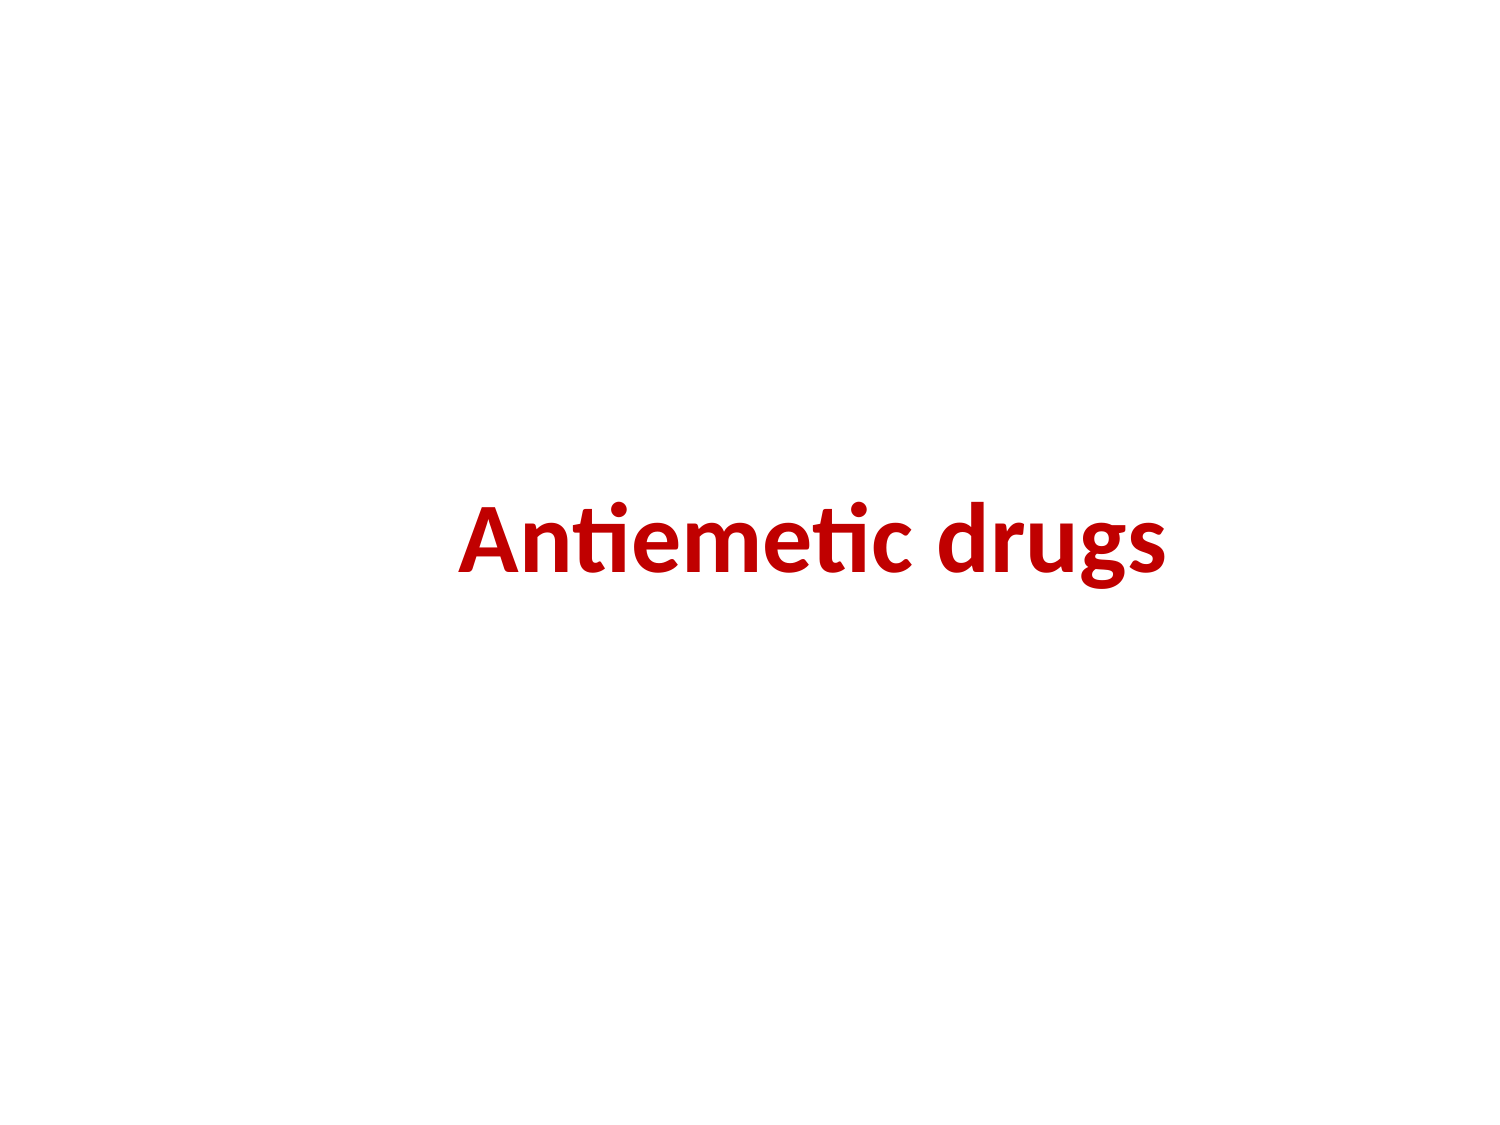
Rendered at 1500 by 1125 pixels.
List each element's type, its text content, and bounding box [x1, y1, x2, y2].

title Antiemetic drugs [162, 487, 1397, 578]
